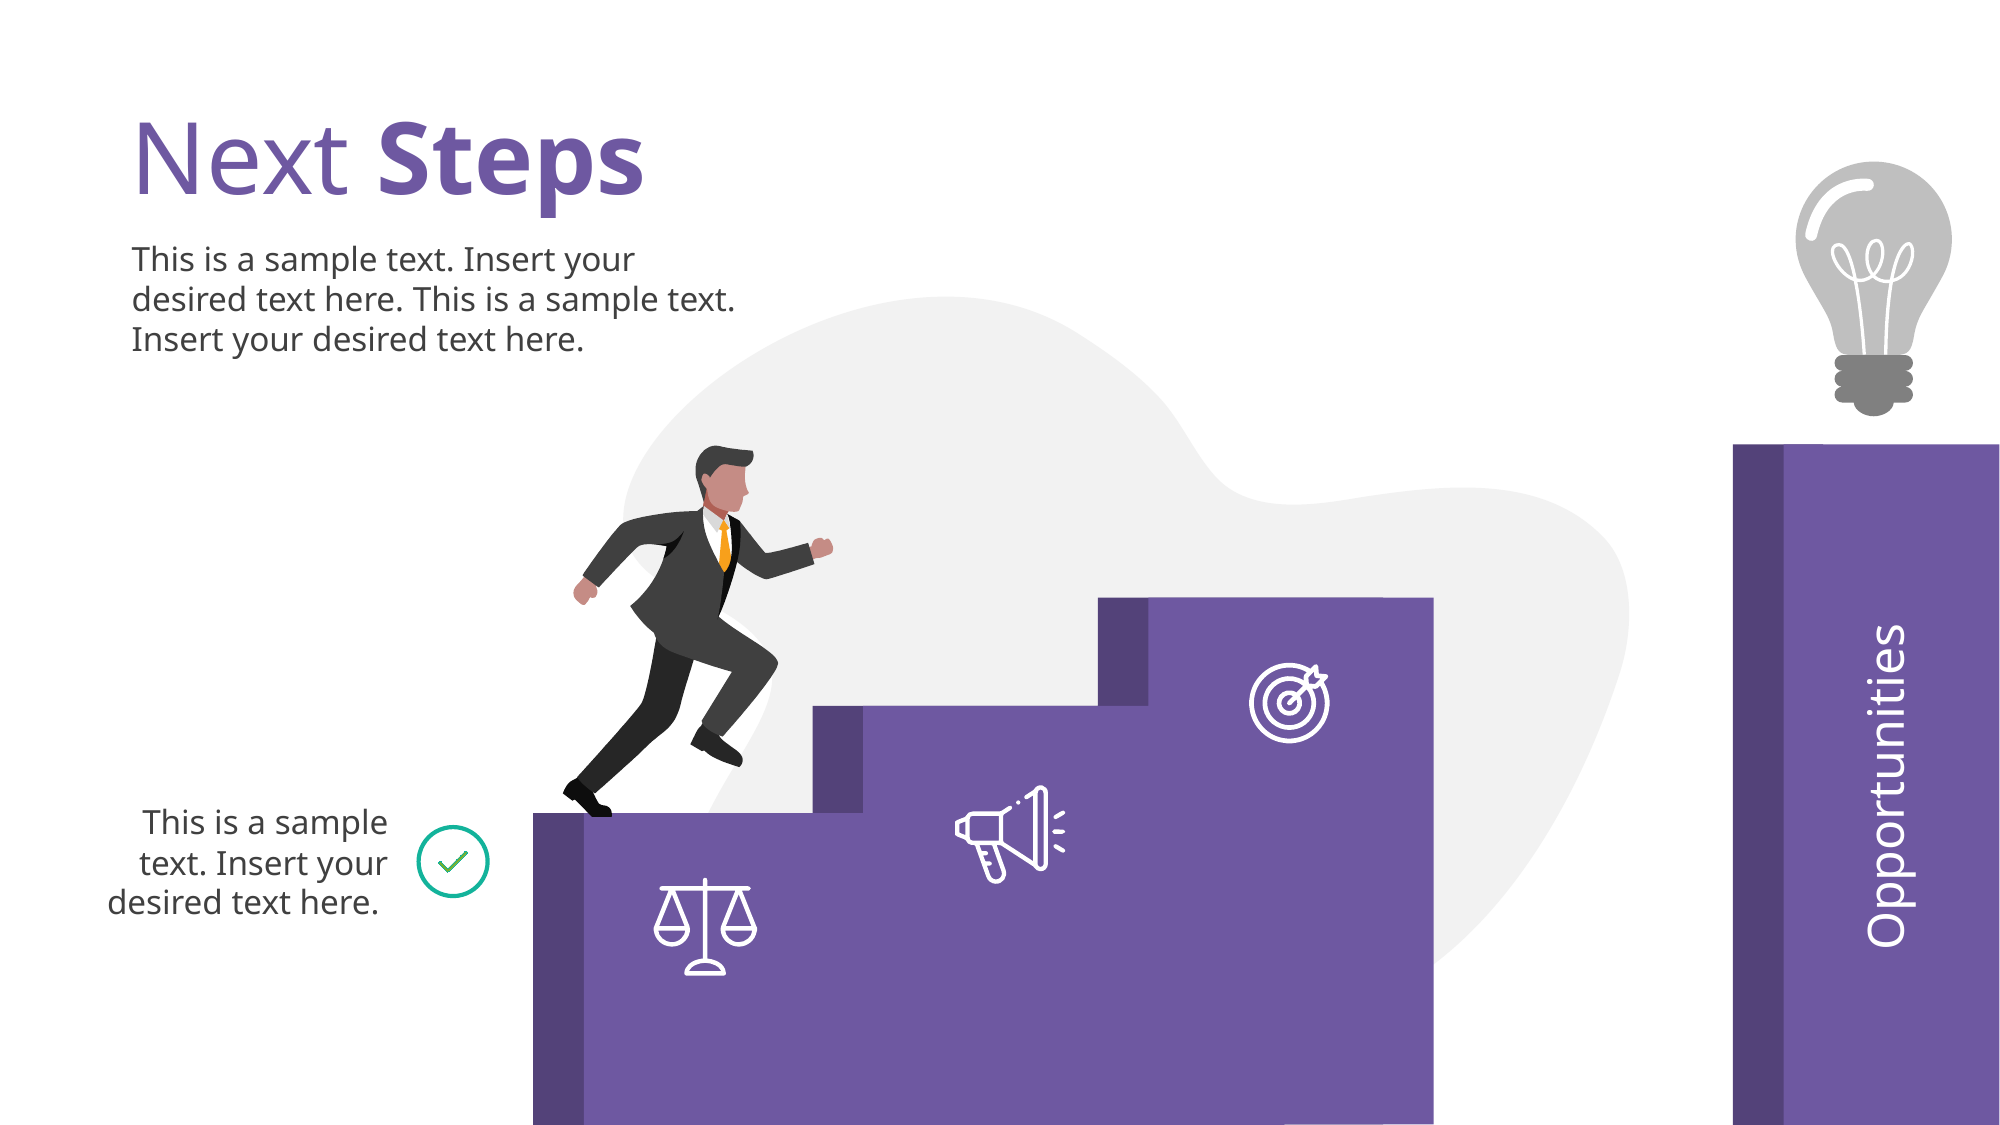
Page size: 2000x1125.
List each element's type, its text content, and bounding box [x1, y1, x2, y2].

text_box [1249, 662, 1330, 744]
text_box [562, 445, 834, 818]
text_box [653, 877, 758, 976]
text_box [1097, 597, 1148, 705]
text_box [954, 784, 1066, 885]
text_box This is a sample text. Insert your desired text here. This is a sample text. Insert your desired text here. [131, 238, 746, 359]
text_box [1795, 161, 1953, 417]
text_box [583, 597, 1434, 1125]
text_box [533, 813, 583, 1125]
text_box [1732, 444, 2000, 1125]
text_box [838, 705, 863, 813]
text_box [652, 296, 1630, 965]
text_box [418, 826, 488, 897]
text_box This is a sample text. Insert your desired text here. [74, 801, 389, 922]
text_box Next Steps [130, 94, 989, 215]
